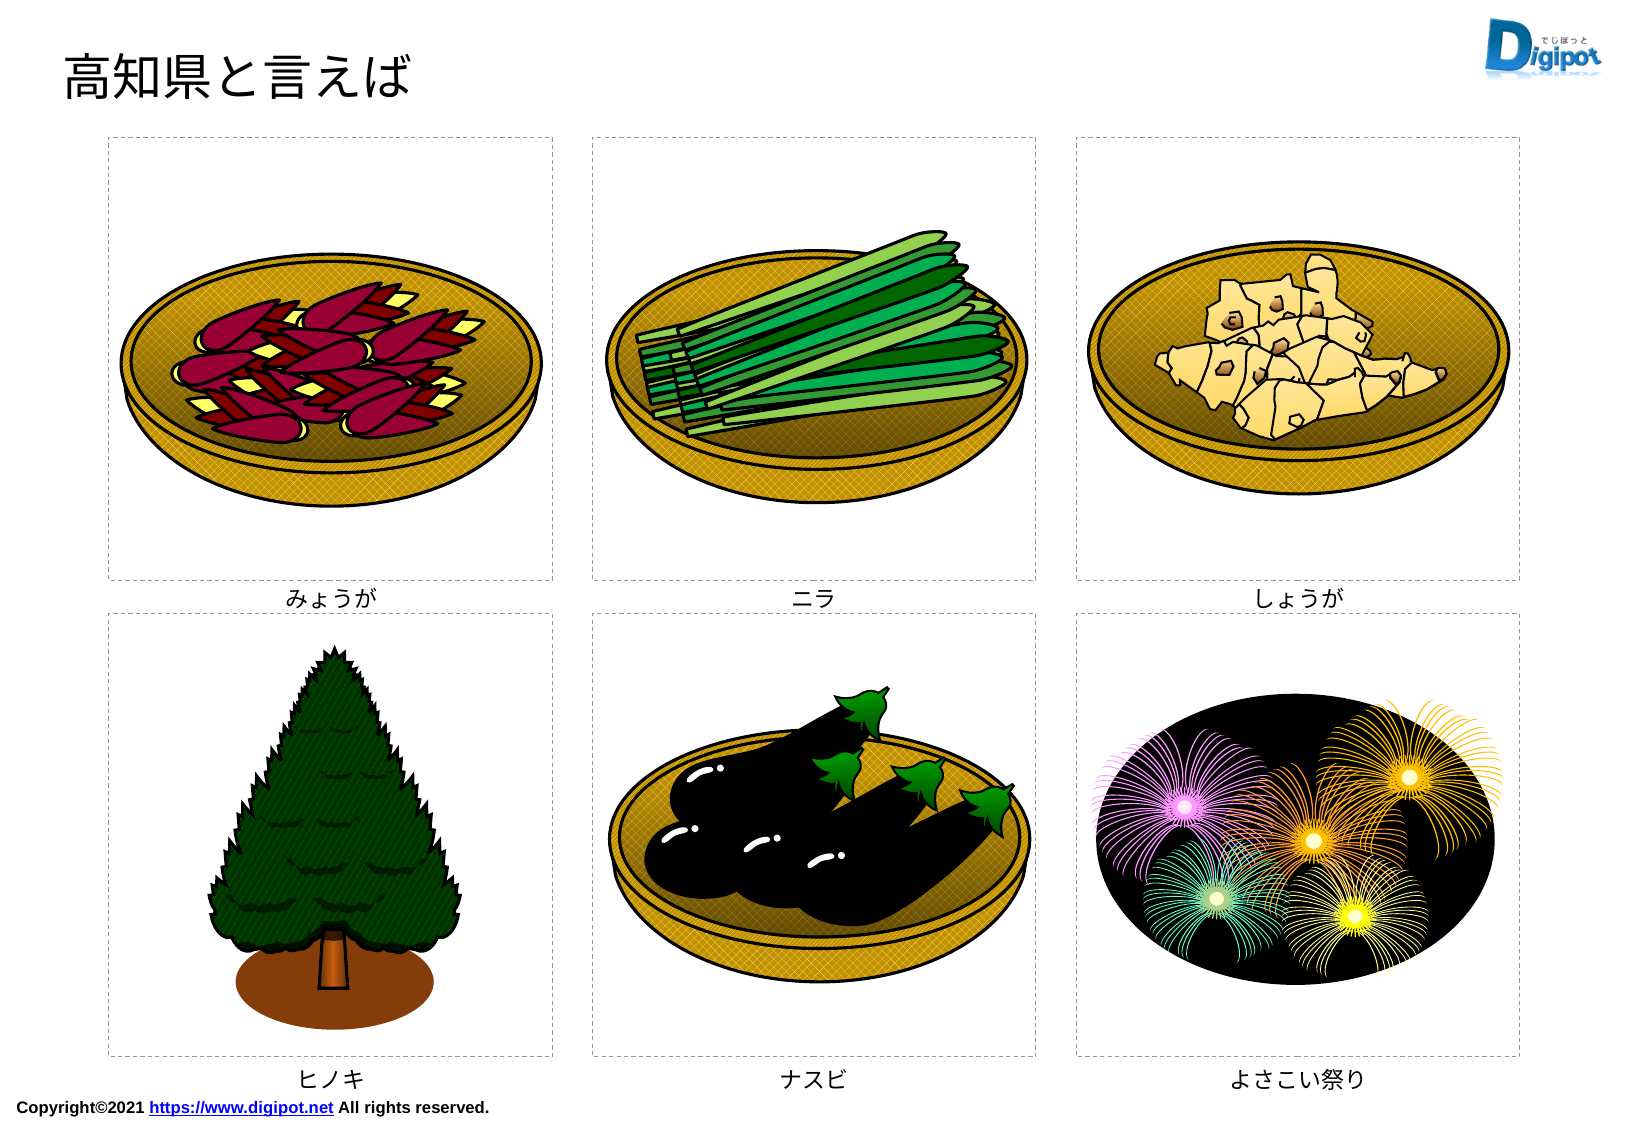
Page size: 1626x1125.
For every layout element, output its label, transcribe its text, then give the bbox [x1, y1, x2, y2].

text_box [1090, 693, 1504, 986]
text_box 高知県と言えば [47, 38, 427, 113]
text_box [1088, 241, 1510, 495]
text_box みょうが [104, 577, 558, 620]
picture [1485, 18, 1602, 82]
text_box ニラ [587, 577, 1041, 620]
text_box よさこい祭り [1071, 1058, 1525, 1101]
text_box しょうが [1071, 577, 1525, 620]
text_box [208, 648, 461, 1030]
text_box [606, 250, 1028, 504]
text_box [120, 253, 542, 507]
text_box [609, 672, 1031, 983]
text_box ヒノキ [104, 1058, 558, 1101]
text_box ナスビ [587, 1058, 1041, 1101]
